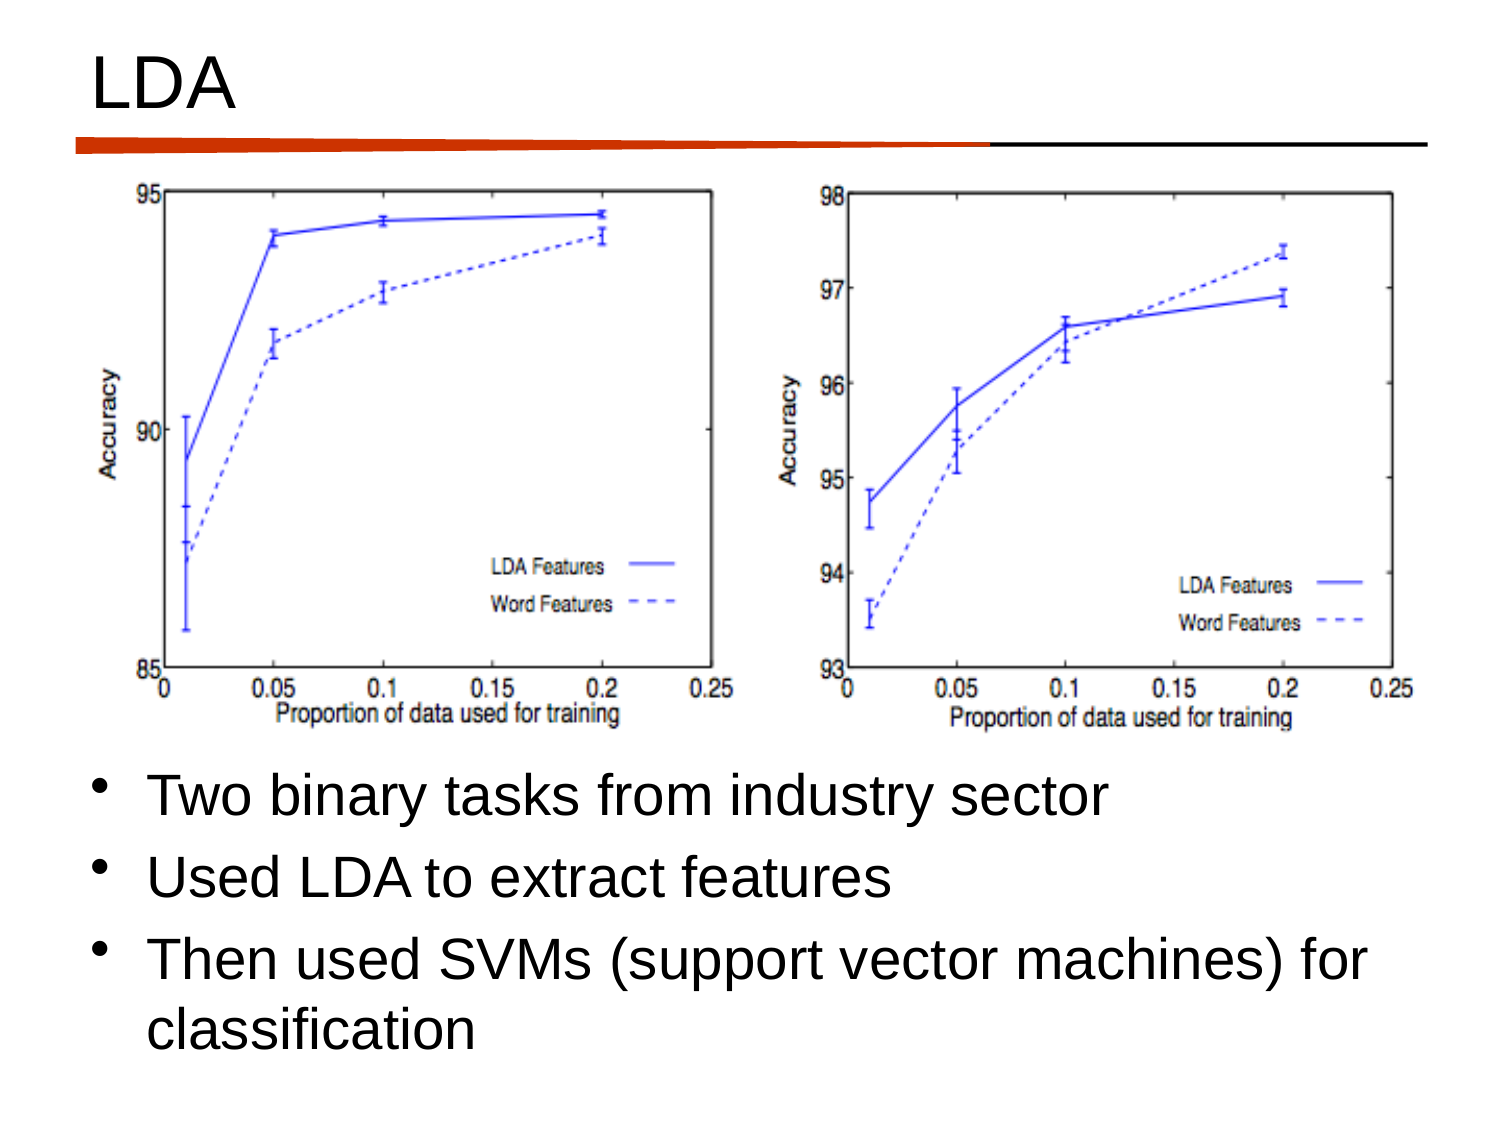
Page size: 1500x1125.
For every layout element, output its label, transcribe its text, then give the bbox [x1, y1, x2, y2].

list Two binary tasks from industry sector Used LDA to extract features Then used SVMs (support vector machines) for classification [74, 758, 1426, 1006]
picture [62, 162, 1438, 751]
title LDA [74, 24, 1426, 133]
